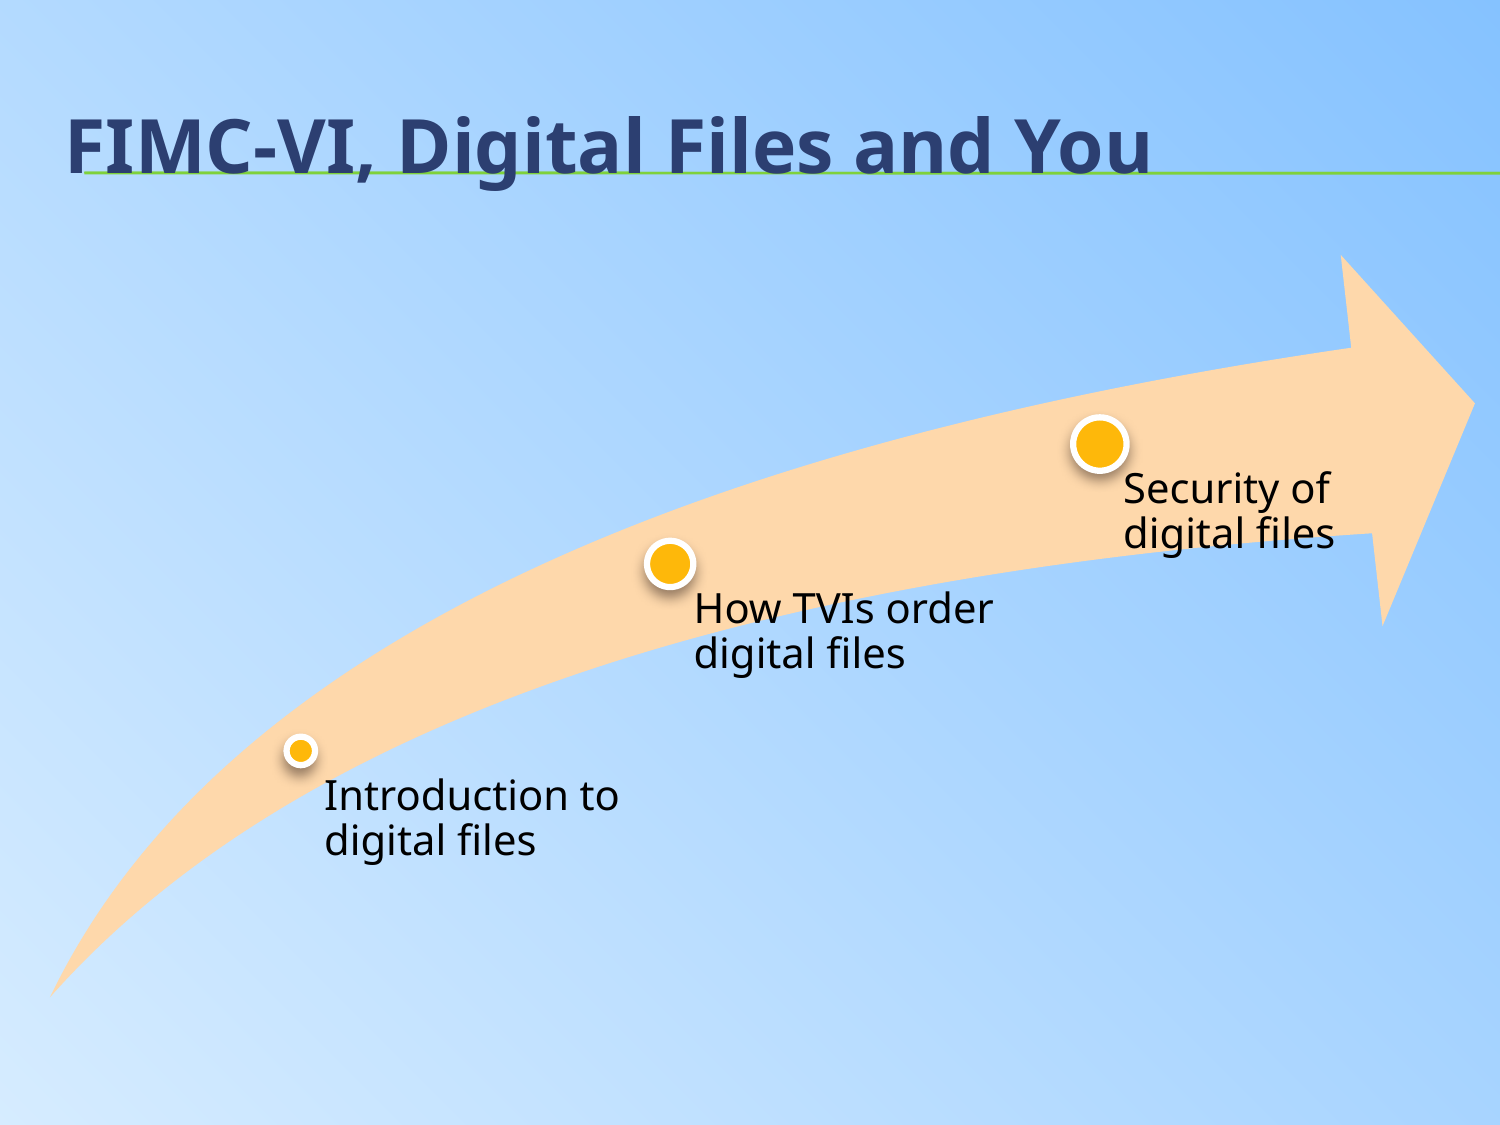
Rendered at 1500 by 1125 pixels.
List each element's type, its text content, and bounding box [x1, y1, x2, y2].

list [49, 254, 1476, 998]
title FIMC-VI, Digital Files and You [50, 75, 1475, 213]
